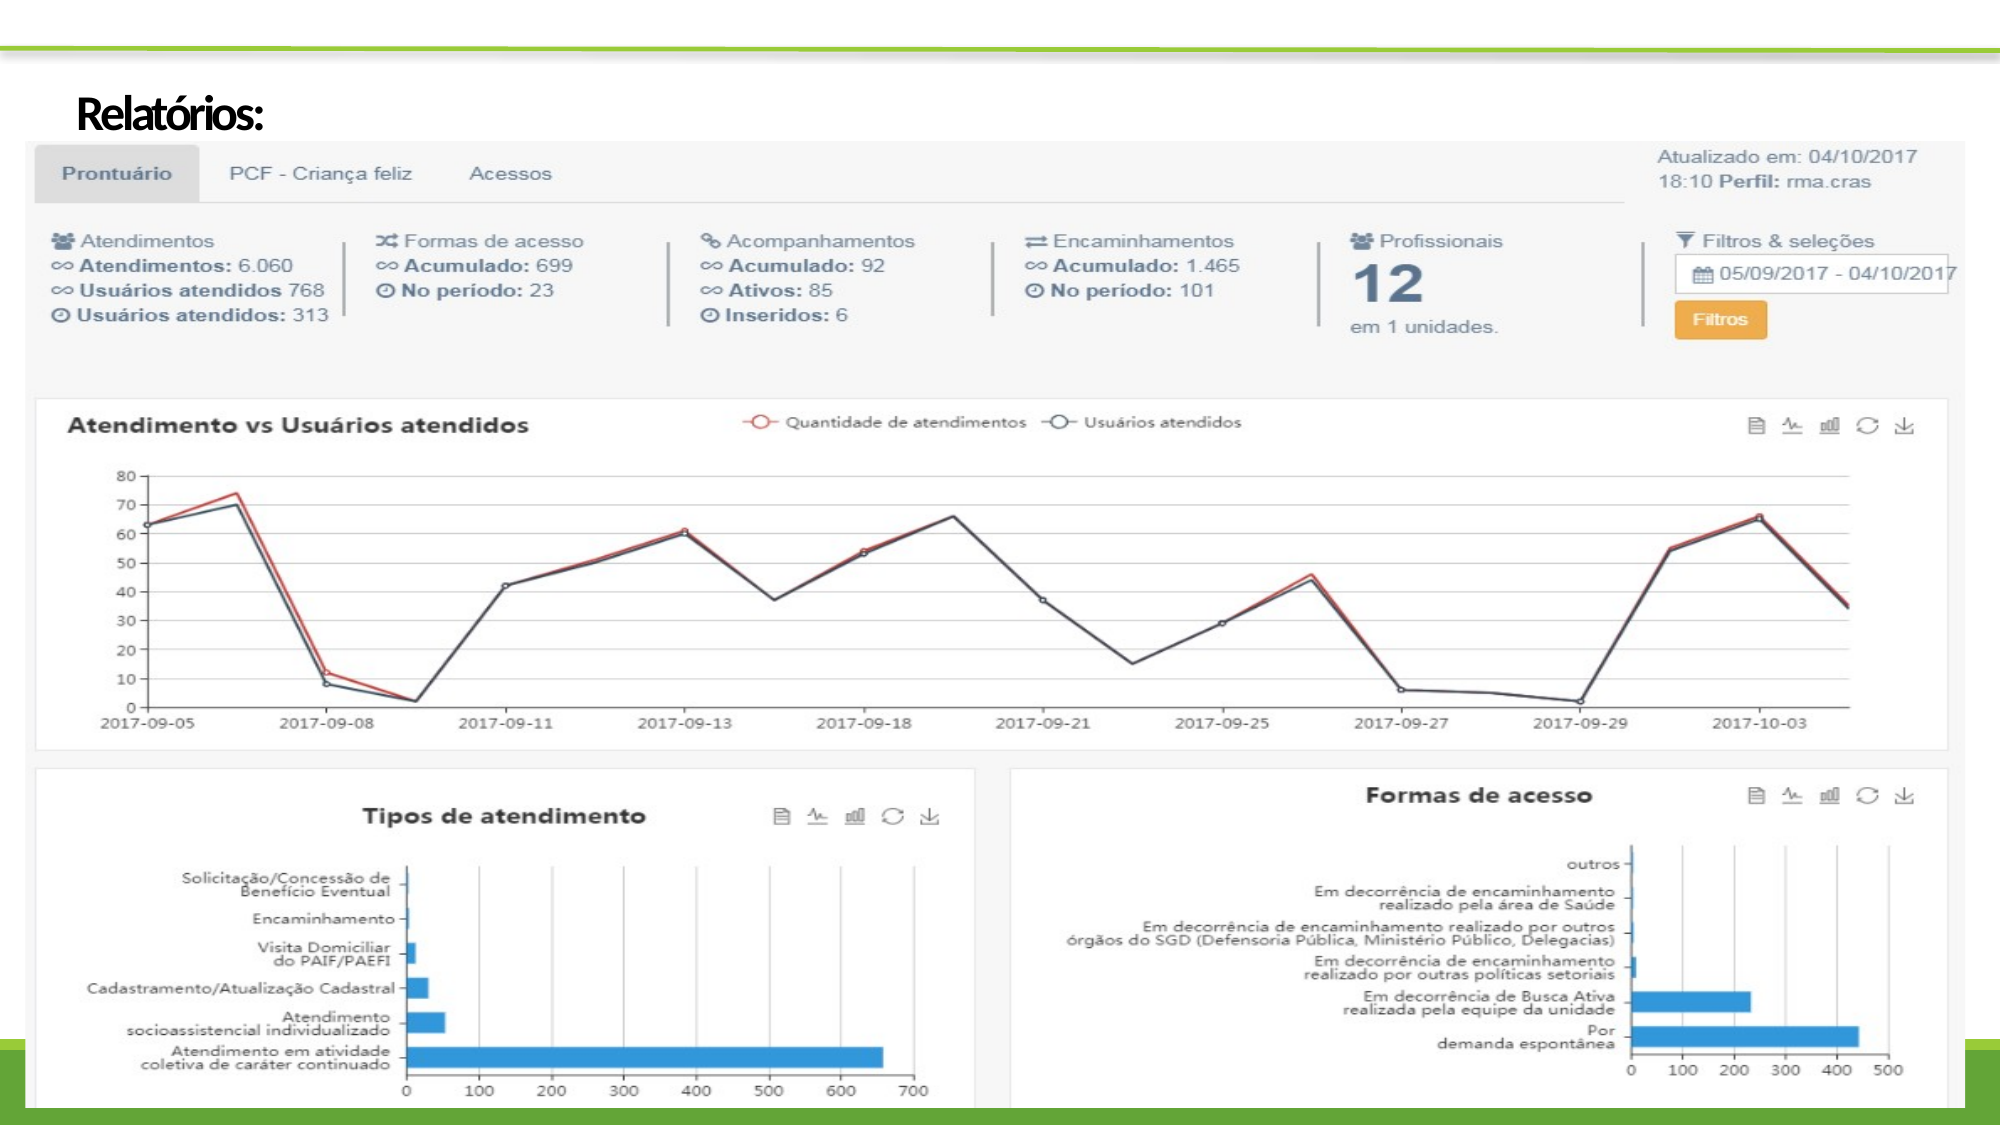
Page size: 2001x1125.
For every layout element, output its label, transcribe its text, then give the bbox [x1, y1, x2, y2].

text_box [25, 141, 1966, 1108]
text_box [0, 45, 2000, 54]
text_box Relatórios: [25, 78, 1966, 141]
